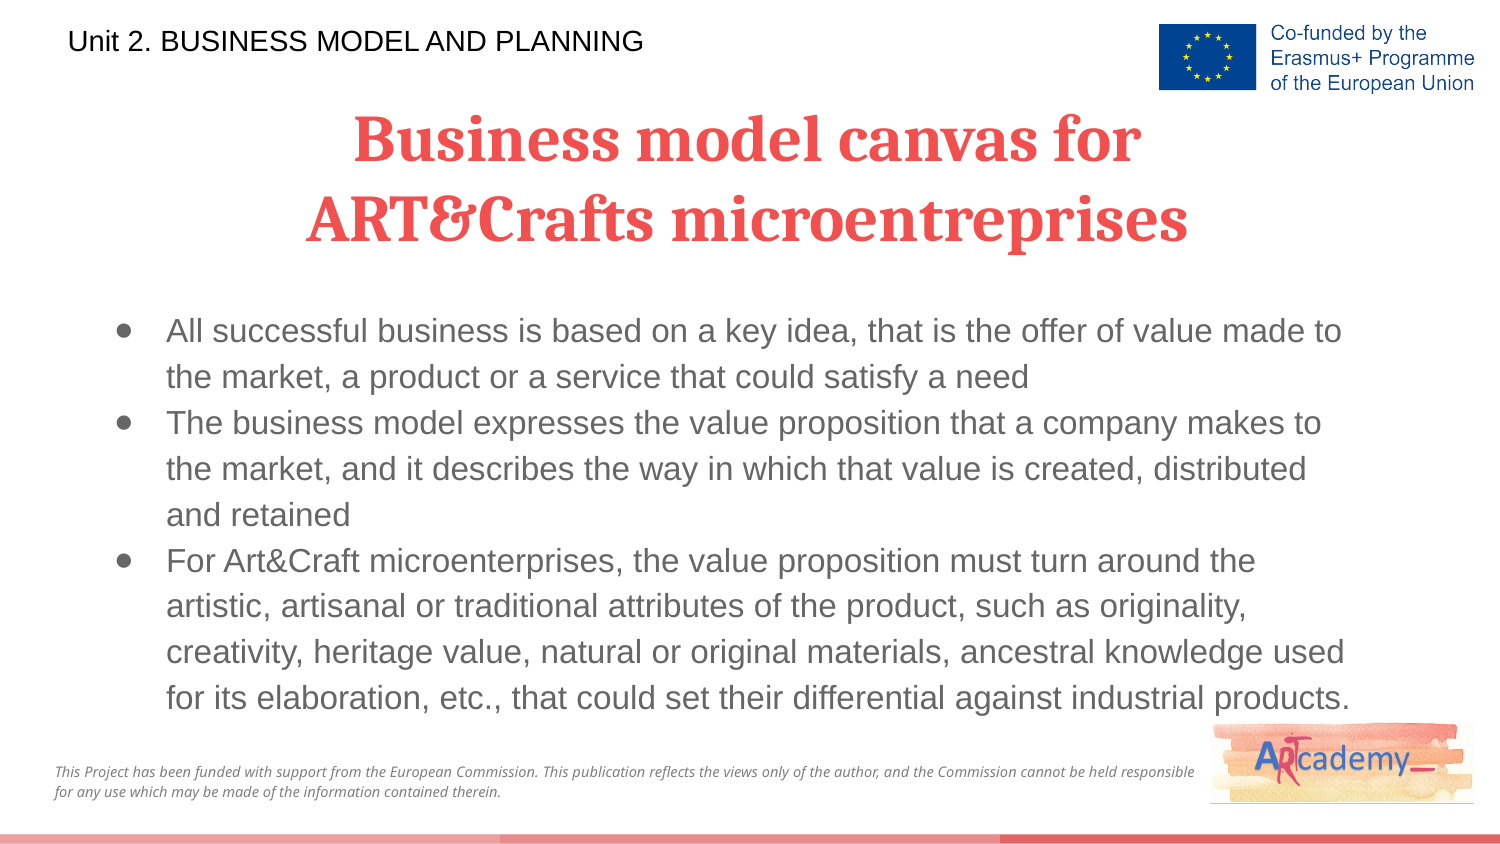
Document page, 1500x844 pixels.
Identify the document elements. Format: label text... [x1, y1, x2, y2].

text_box Unit 2. BUSINESS MODEL AND PLANNING [52, 14, 732, 65]
title Business model canvas for ART&Crafts microentreprises [162, 62, 1334, 271]
picture [1210, 705, 1474, 833]
picture [1158, 24, 1474, 94]
list All successful business is based on a key idea, that is the offer of value made to the market, a product or a service that could satisfy a need The business model expresses the value proposition that a company makes to the market, and it describes the way in which that value is created, distributed and retained For Art&Craft microenterprises, the value proposition must turn around the artistic, artisanal or traditional attributes of the product, such as originality, creativity, heritage value, natural or original materials, ancestral knowledge used for its elaboration, etc., that could set their differential against industrial products. [76, 288, 1388, 688]
text_box This Project has been funded with support from the European Commission. This publication reflects the views only of the author, and the Commission cannot be held responsible for any use which may be made of the information contained therein. [39, 754, 1205, 799]
